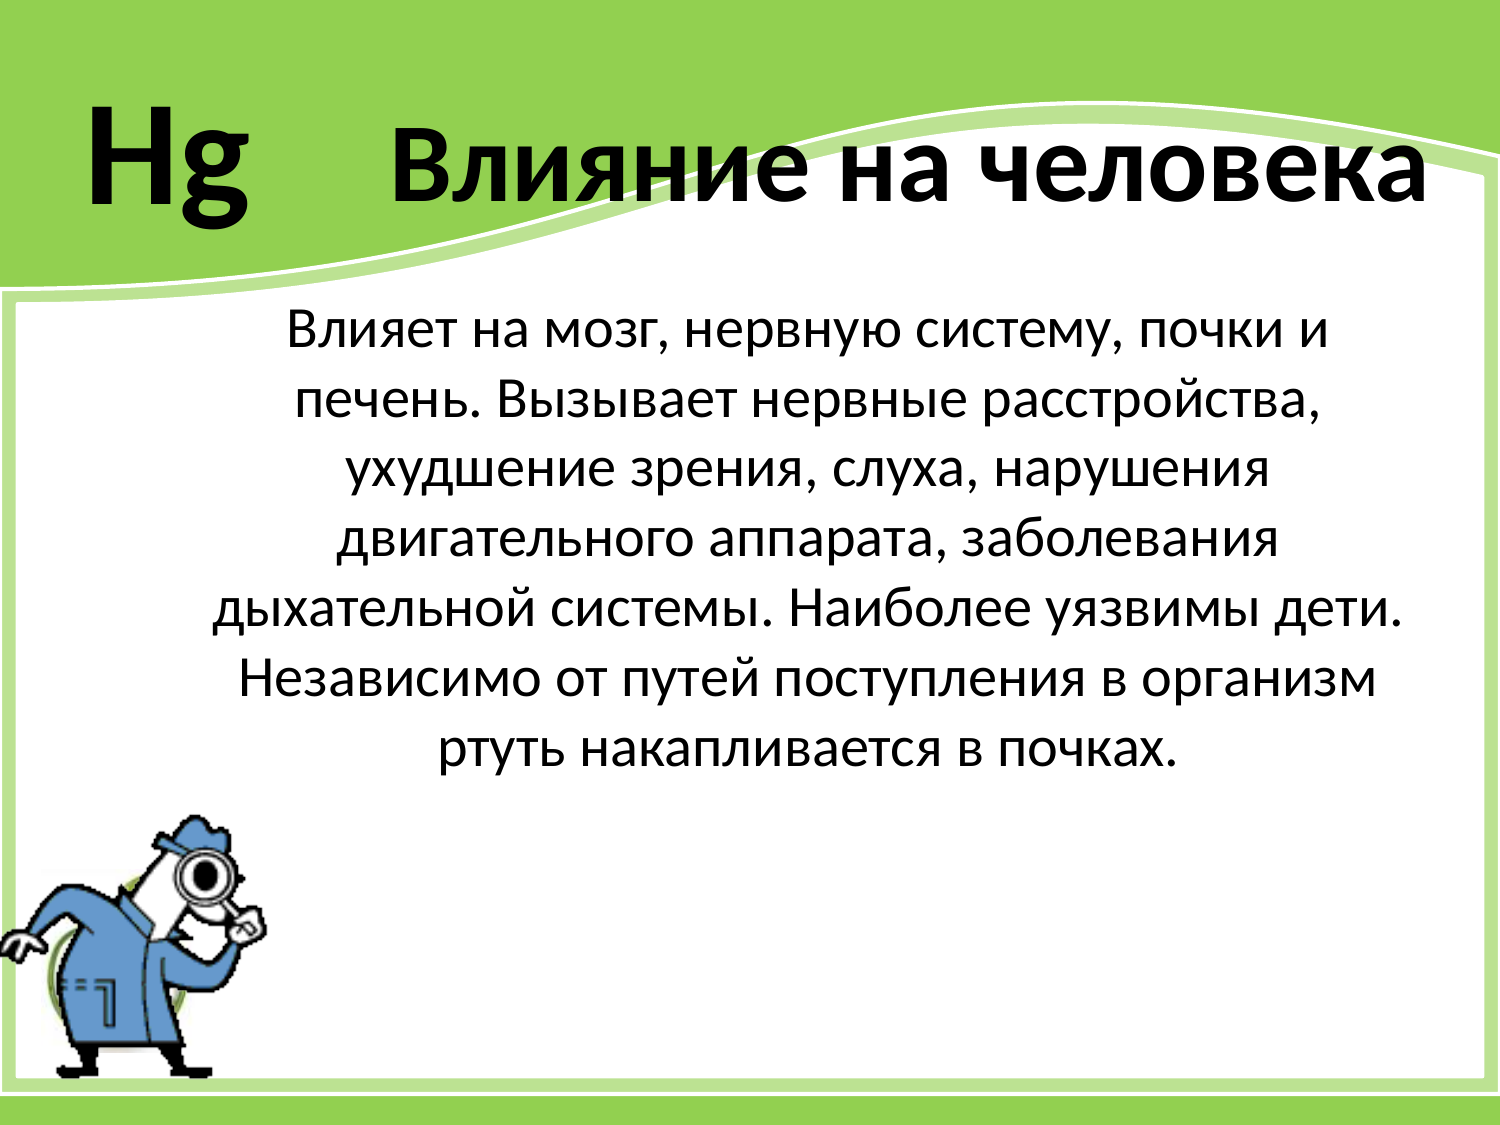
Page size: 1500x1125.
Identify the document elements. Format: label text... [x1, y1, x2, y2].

text_box Влияние на человека [375, 81, 1477, 232]
text_box Влияет на мозг, нервную систему, почки и печень. Вызывает нервные расстройства, ухудшение зрения, слуха, нарушения двигательного аппарата, заболевания дыхательной системы. Наиболее уязвимы дети. Независимо от путей поступления в организм ртуть накапливается в почках. [187, 281, 1430, 786]
picture [0, 796, 295, 1101]
text_box Hg [70, 46, 364, 242]
